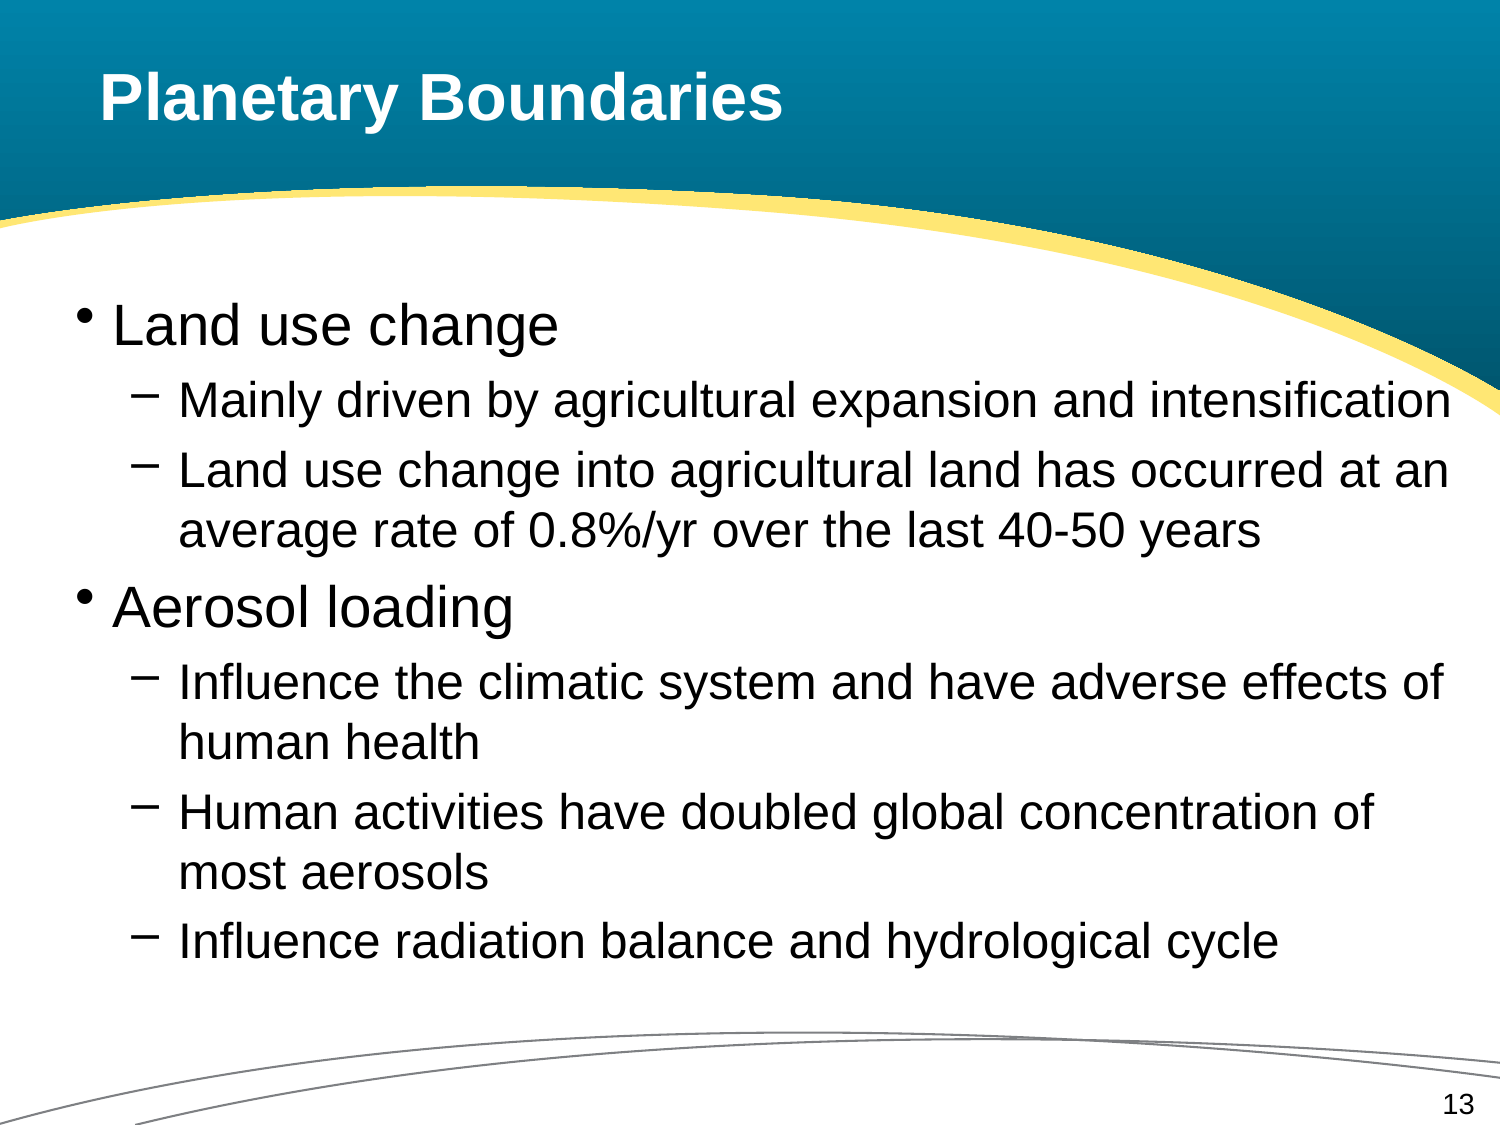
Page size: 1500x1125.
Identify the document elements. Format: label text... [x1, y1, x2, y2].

slide_number 13 [1124, 1084, 1476, 1113]
text_box Planetary Boundaries [99, 0, 1500, 188]
list Land use change Mainly driven by agricultural expansion and intensification Land use change into agricultural land has occurred at an average rate of 0.8%/yr over the last 40-50 years Aerosol loading Influence the climatic system and have adverse effects of human health Human activities have doubled global concentration of most aerosols Influence radiation balance and hydrological cycle [74, 287, 1476, 1076]
